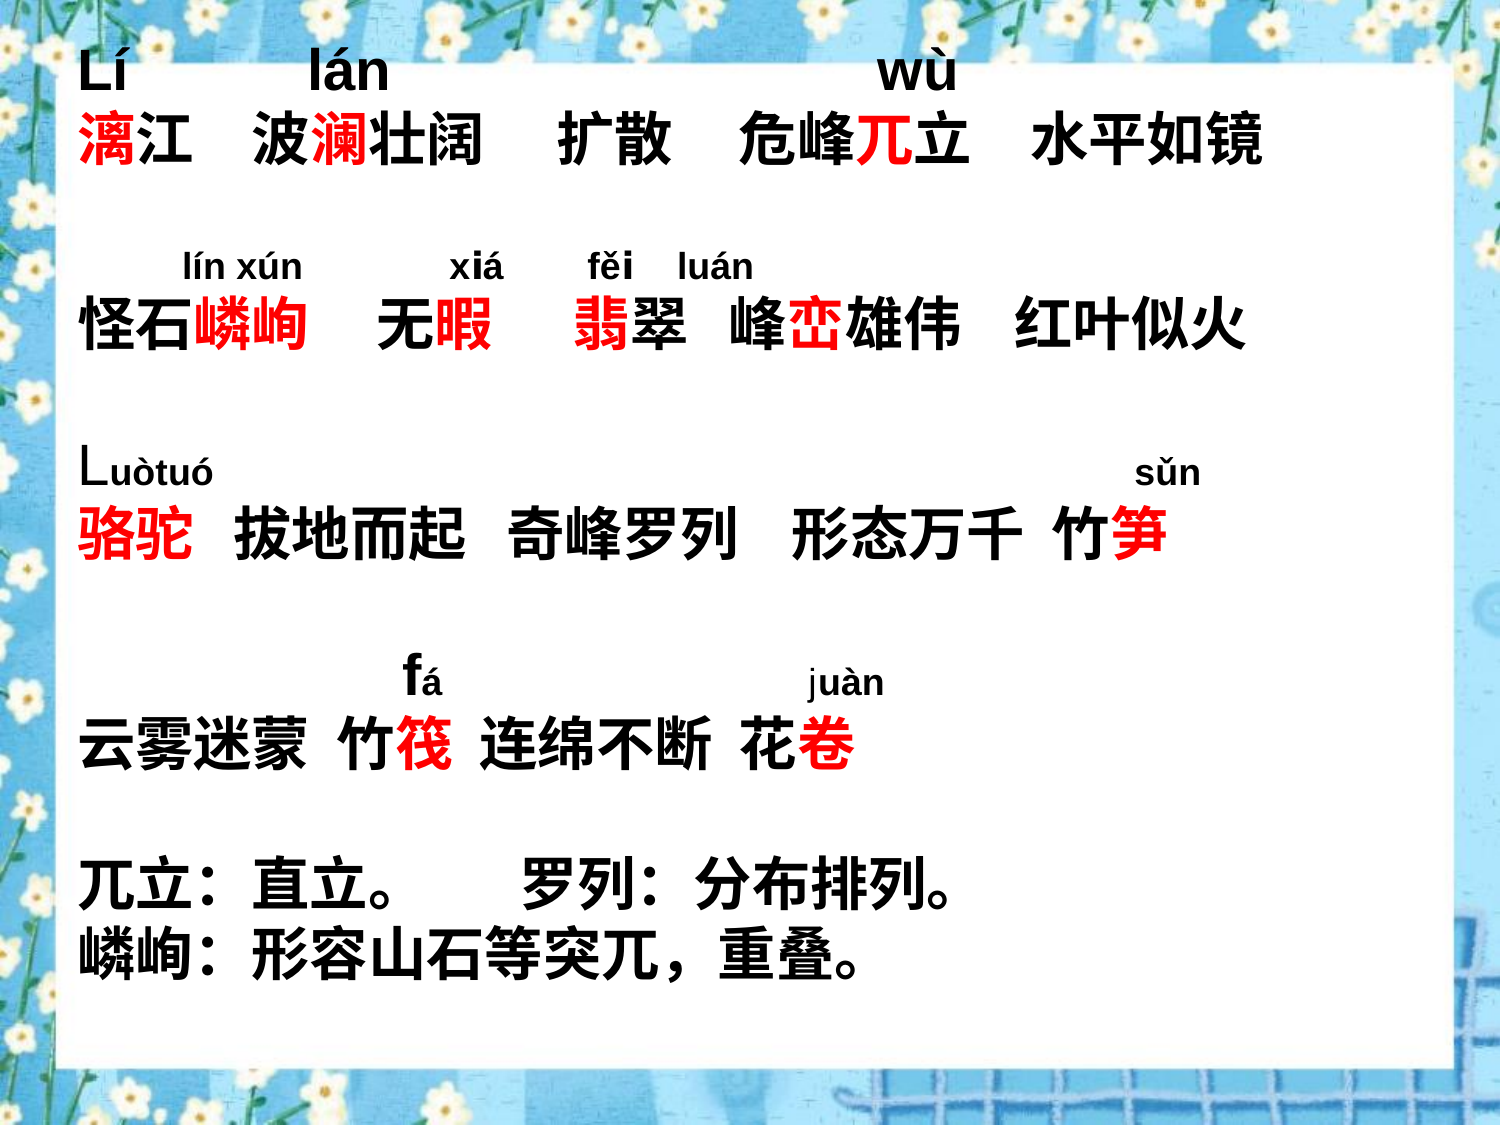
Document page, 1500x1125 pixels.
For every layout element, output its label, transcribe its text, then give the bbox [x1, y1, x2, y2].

text_box Lí lán wù 漓江 波澜壮阔 扩散 危峰兀立 水平如镜 lín xún xⅰá fěⅰ luán 怪石嶙峋 无暇 翡翠 峰峦雄伟 红叶似火 Luòtuó sǔn 骆驼 拔地而起 奇峰罗列 形态万千 竹笋 fá juàn 云雾迷蒙 竹筏 连绵不断 花卷 兀立：直立。 罗列：分布排列。 嶙峋：形容山石等突兀，重叠。 [62, 24, 1425, 1065]
picture [0, 0, 1500, 1125]
